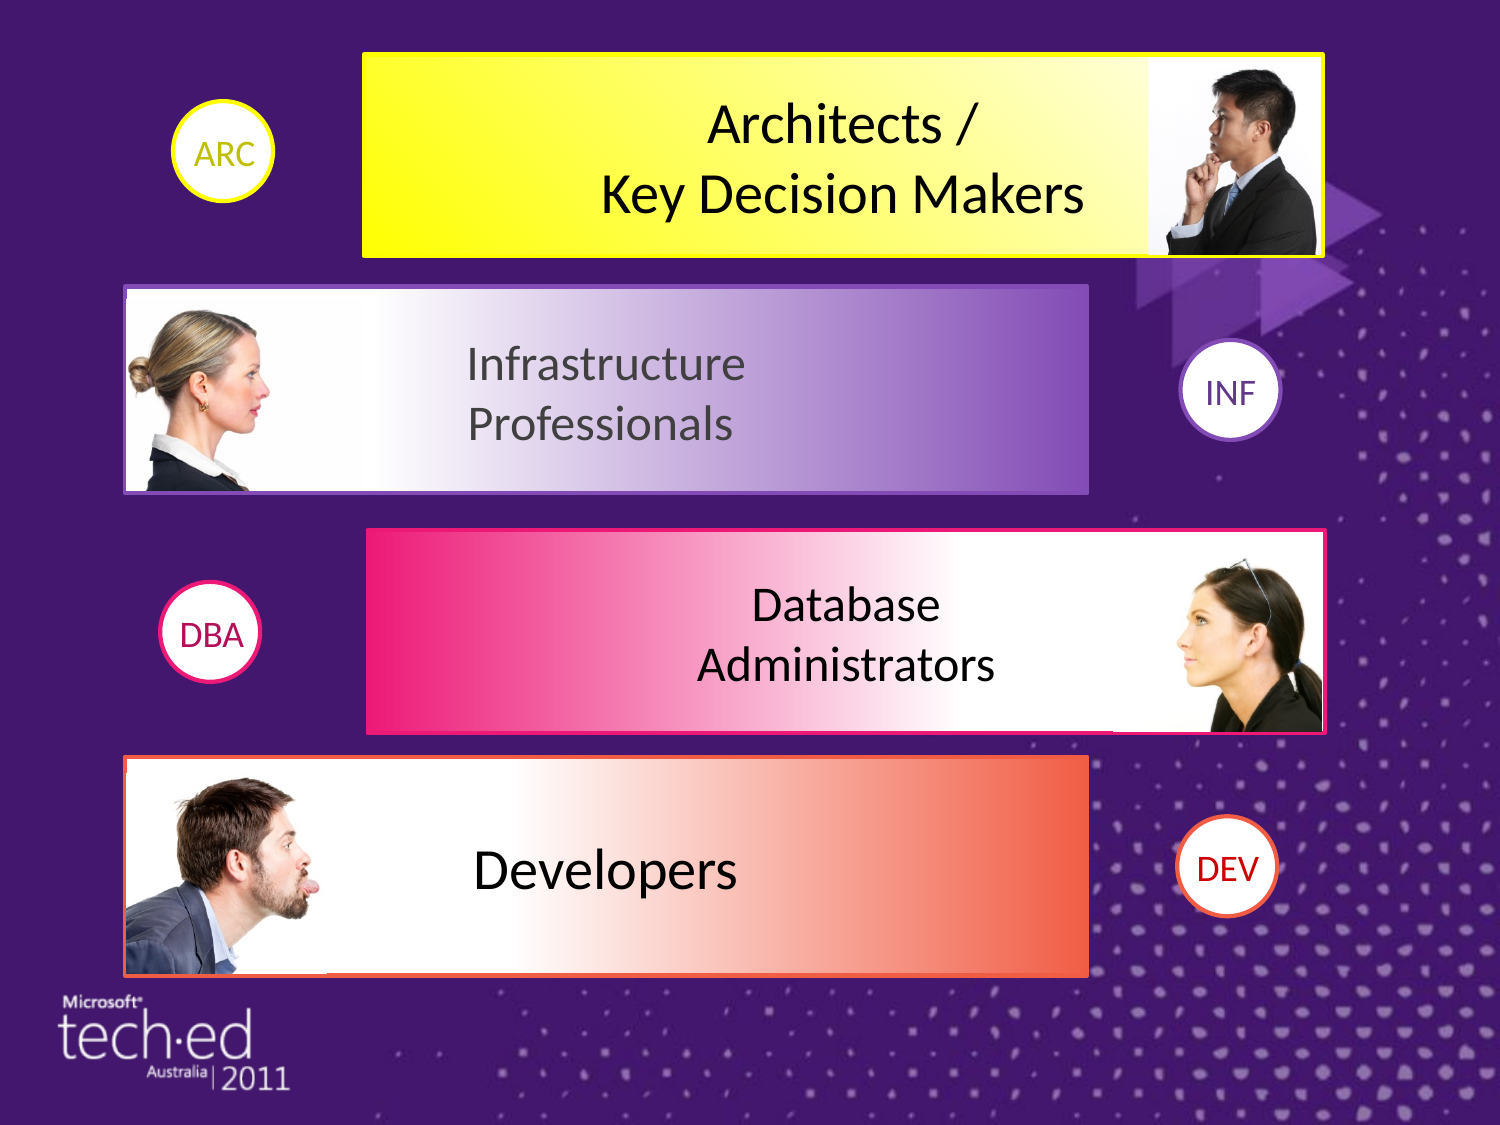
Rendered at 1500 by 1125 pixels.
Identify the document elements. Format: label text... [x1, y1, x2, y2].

picture [0, 0, 1500, 1125]
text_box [1180, 339, 1293, 441]
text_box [159, 581, 267, 683]
text_box Database Administrators [366, 528, 1327, 735]
text_box Infrastructure Professionals [123, 284, 1089, 495]
text_box Architects / Key Decision Makers [362, 52, 1325, 258]
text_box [1176, 815, 1285, 917]
text_box Developers [123, 755, 1089, 978]
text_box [172, 100, 282, 202]
